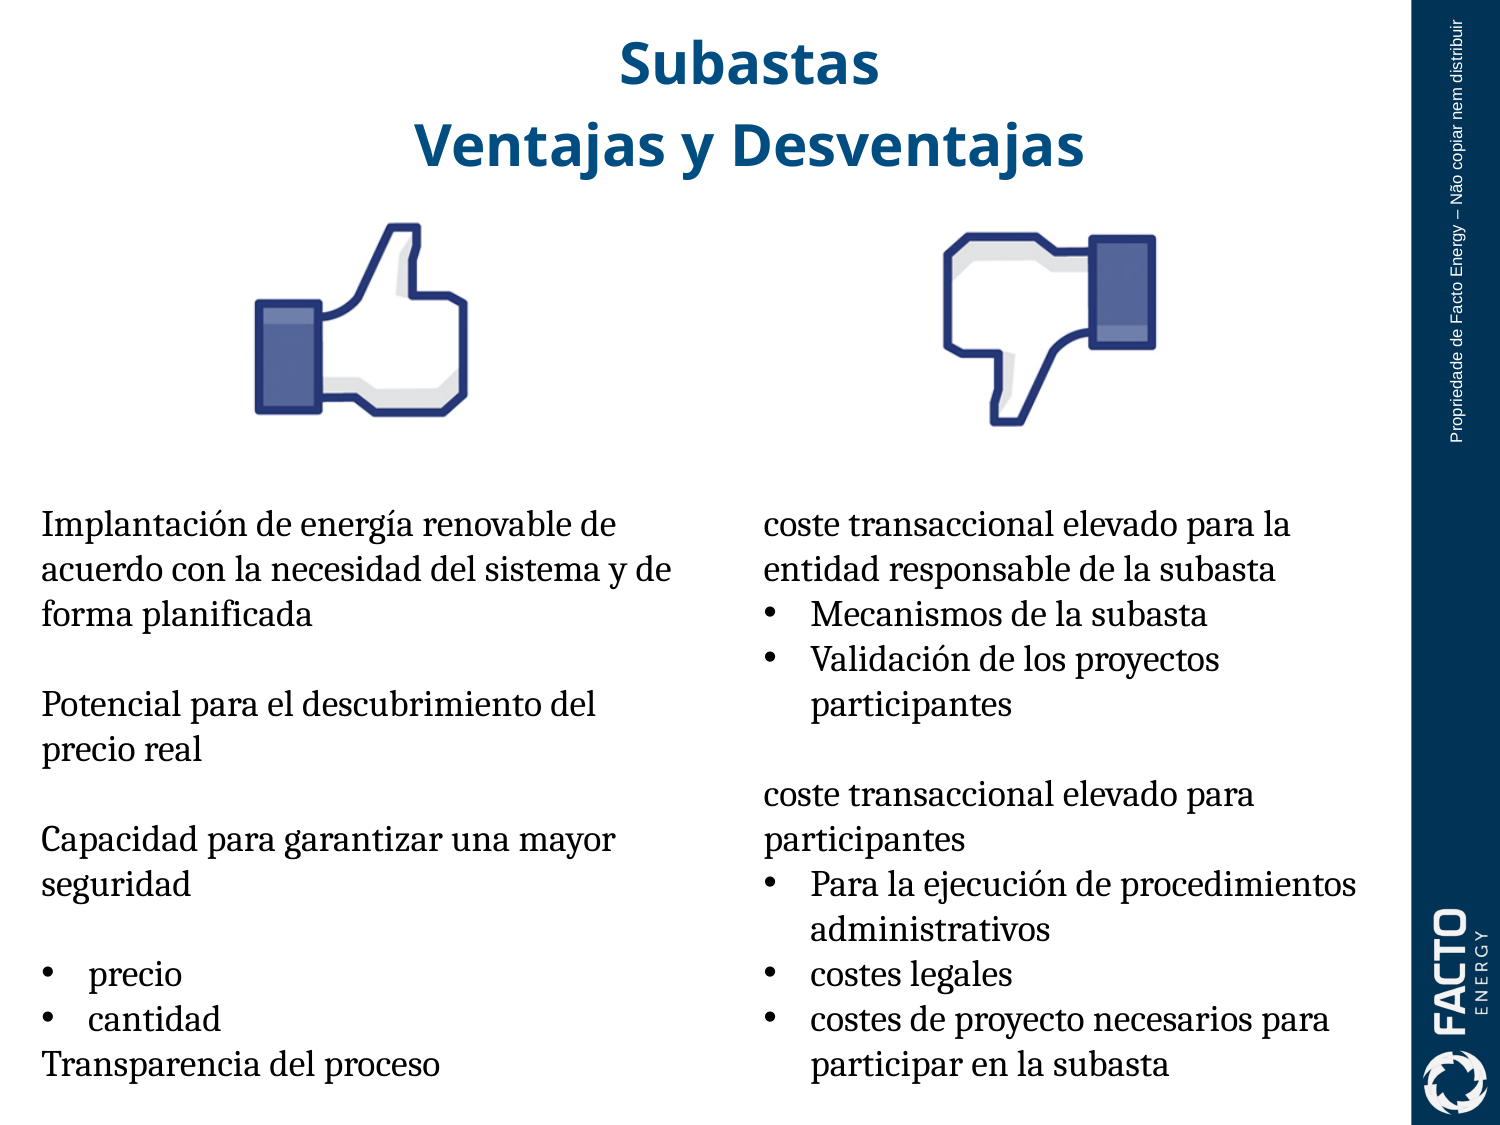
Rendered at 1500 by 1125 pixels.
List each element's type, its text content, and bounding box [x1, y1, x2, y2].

picture [877, 178, 1188, 472]
text_box Propriedade de Facto Energy – Não copiar nem distribuir [1437, 4, 1473, 458]
text_box coste transaccional elevado para la entidad responsable de la subasta Mecanismos de la subasta Validación de los proyectos participantes coste transaccional elevado para participantes Para la ejecución de procedimientos administrativos costes legales costes de proyecto necesarios para participar en la subasta [748, 491, 1393, 1092]
text_box [1411, 1055, 1500, 1125]
picture [1349, 906, 1500, 1118]
text_box Implantación de energía renovable de acuerdo con la necesidad del sistema y de forma planificada Potencial para el descubrimiento del precio real Capacidad para garantizar una mayor seguridad precio cantidad Transparencia del proceso [26, 491, 715, 1092]
text_box Subastas Ventajas y Desventajas [332, 19, 1168, 186]
picture [215, 167, 526, 461]
text_box [1411, 0, 1500, 974]
